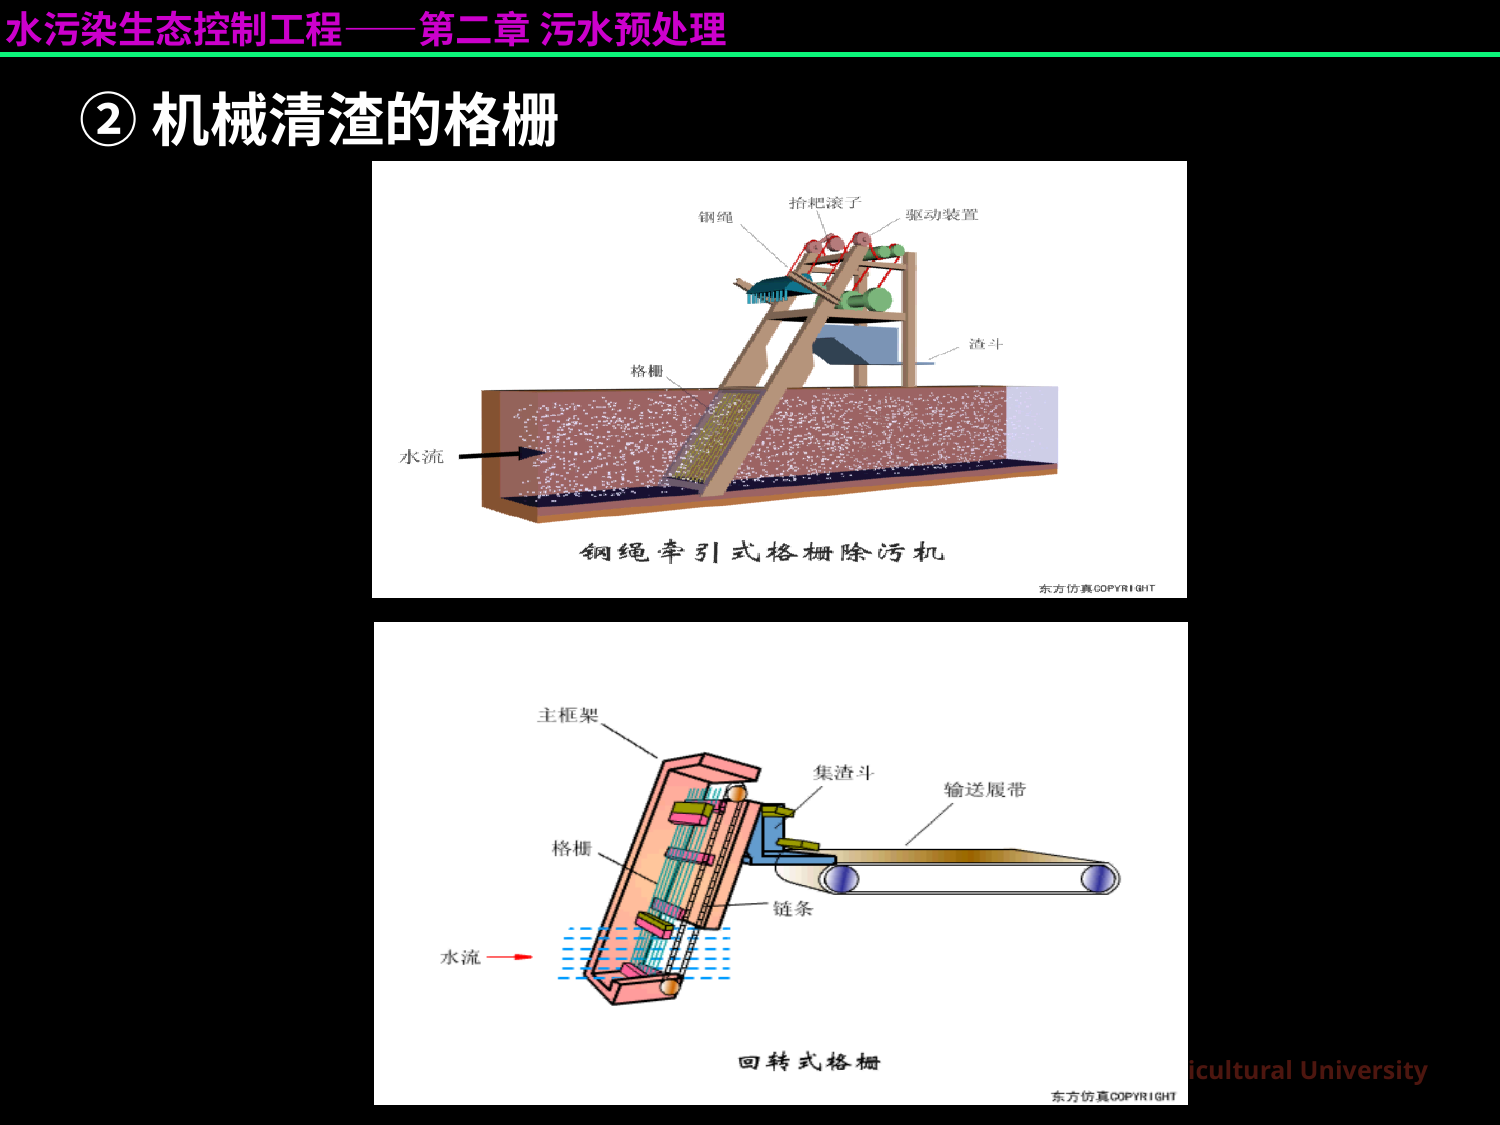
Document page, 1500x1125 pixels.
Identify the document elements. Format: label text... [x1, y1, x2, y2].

text_box ②机械清渣的格栅 [64, 61, 815, 161]
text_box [371, 160, 1188, 599]
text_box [373, 621, 1189, 1107]
